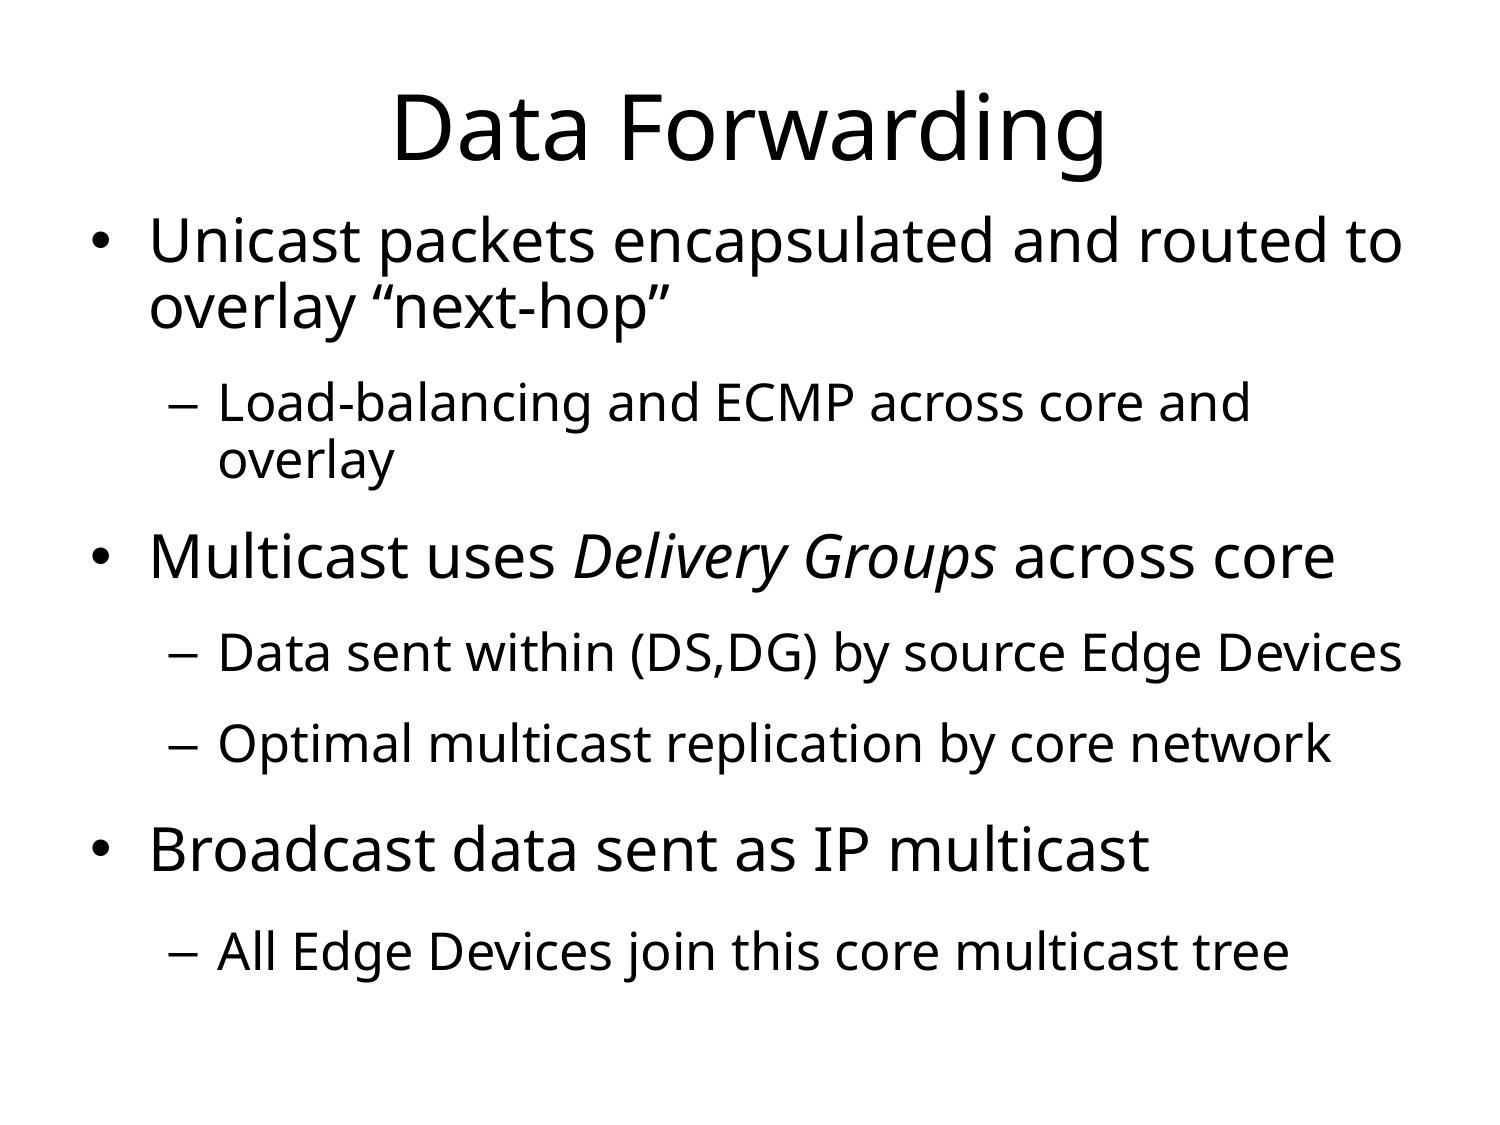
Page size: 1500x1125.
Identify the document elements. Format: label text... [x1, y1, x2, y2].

title Data Forwarding [75, 45, 1425, 202]
list Unicast packets encapsulated and routed to overlay “next-hop” Load-balancing and ECMP across core and overlay Multicast uses Delivery Groups across core Data sent within (DS,DG) by source Edge Devices Optimal multicast replication by core network Broadcast data sent as IP multicast All Edge Devices join this core multicast tree [75, 202, 1425, 1005]
